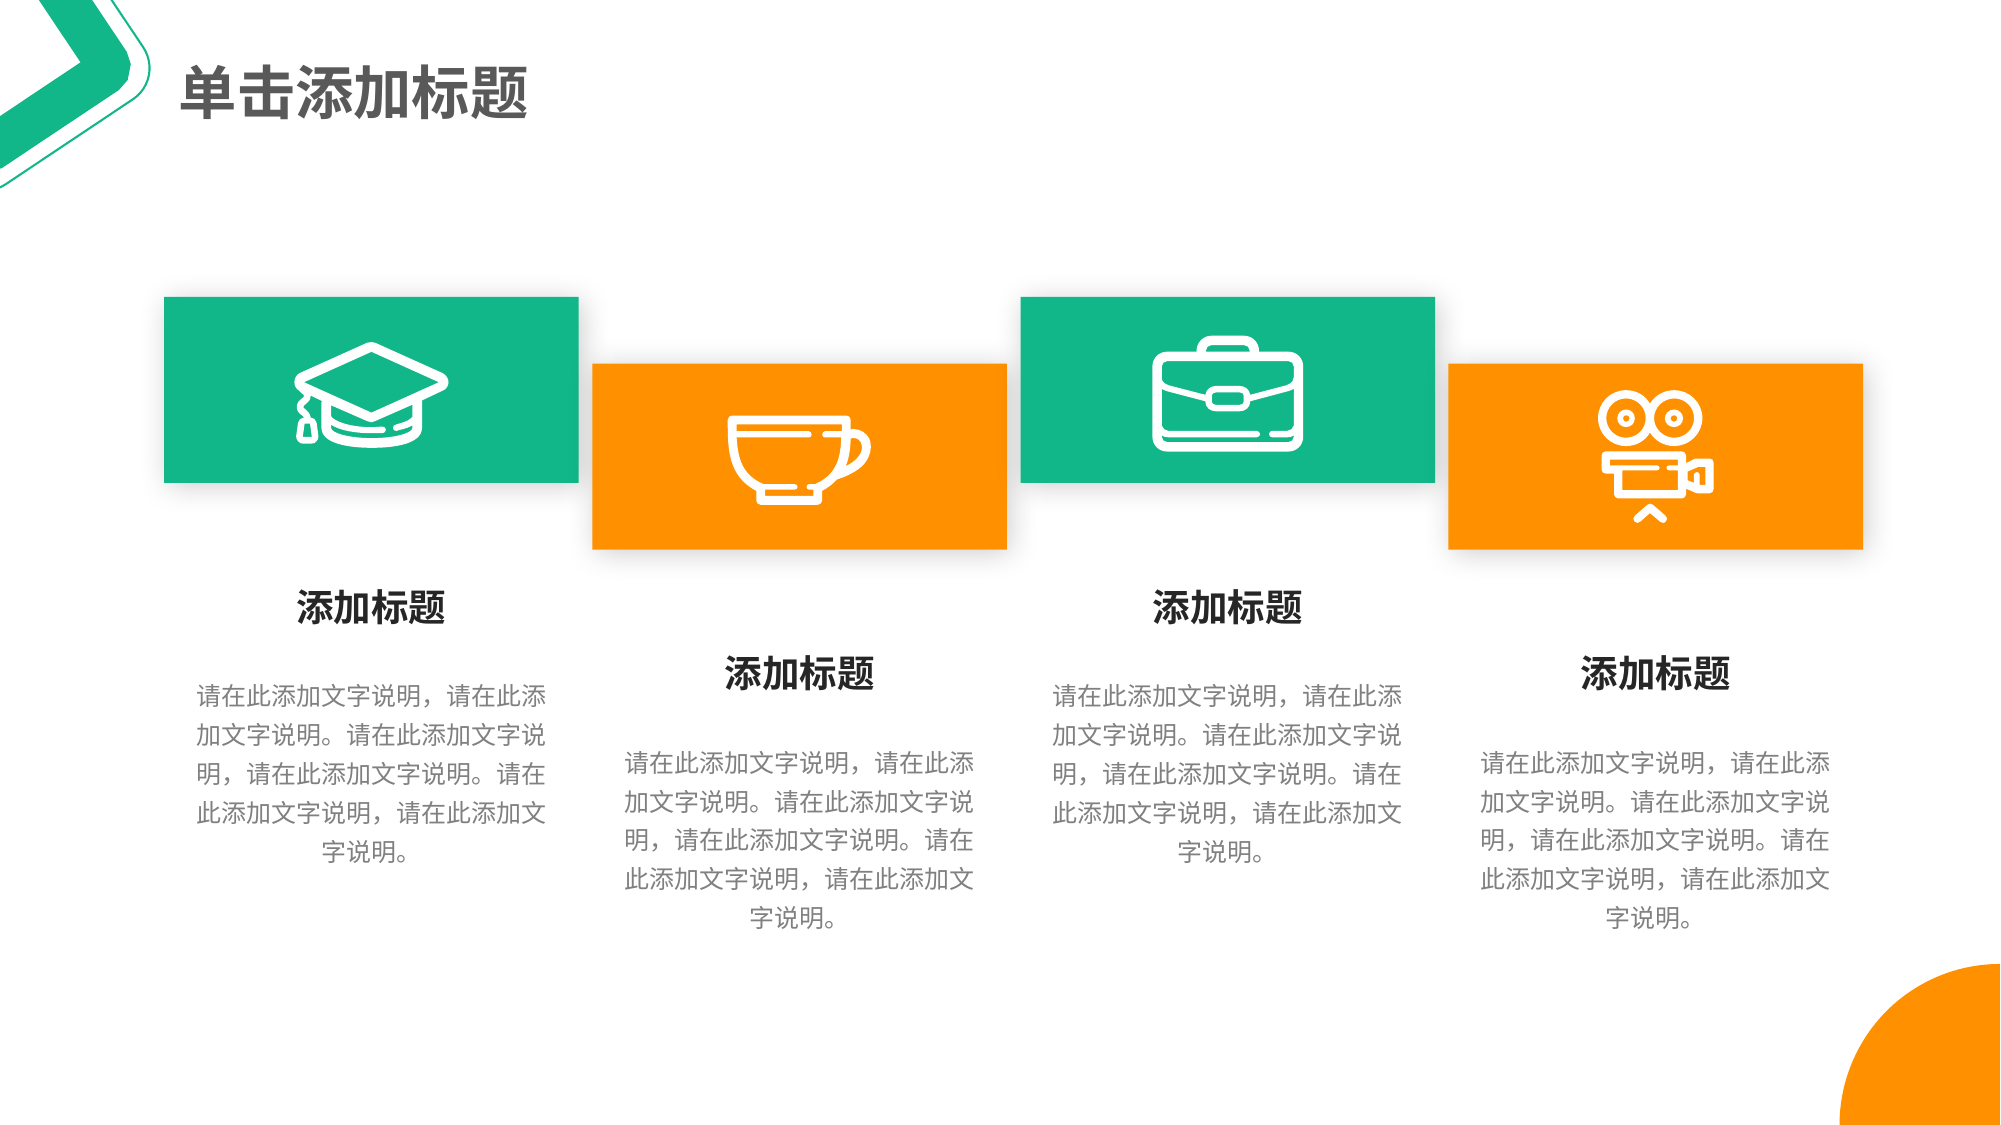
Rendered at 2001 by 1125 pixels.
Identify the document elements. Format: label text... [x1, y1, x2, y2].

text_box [1020, 297, 1436, 877]
text_box 单击添加标题 [164, 48, 558, 134]
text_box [0, 0, 121, 161]
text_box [592, 363, 1007, 943]
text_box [1448, 363, 1864, 943]
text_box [164, 297, 579, 877]
text_box [1839, 963, 2000, 1125]
